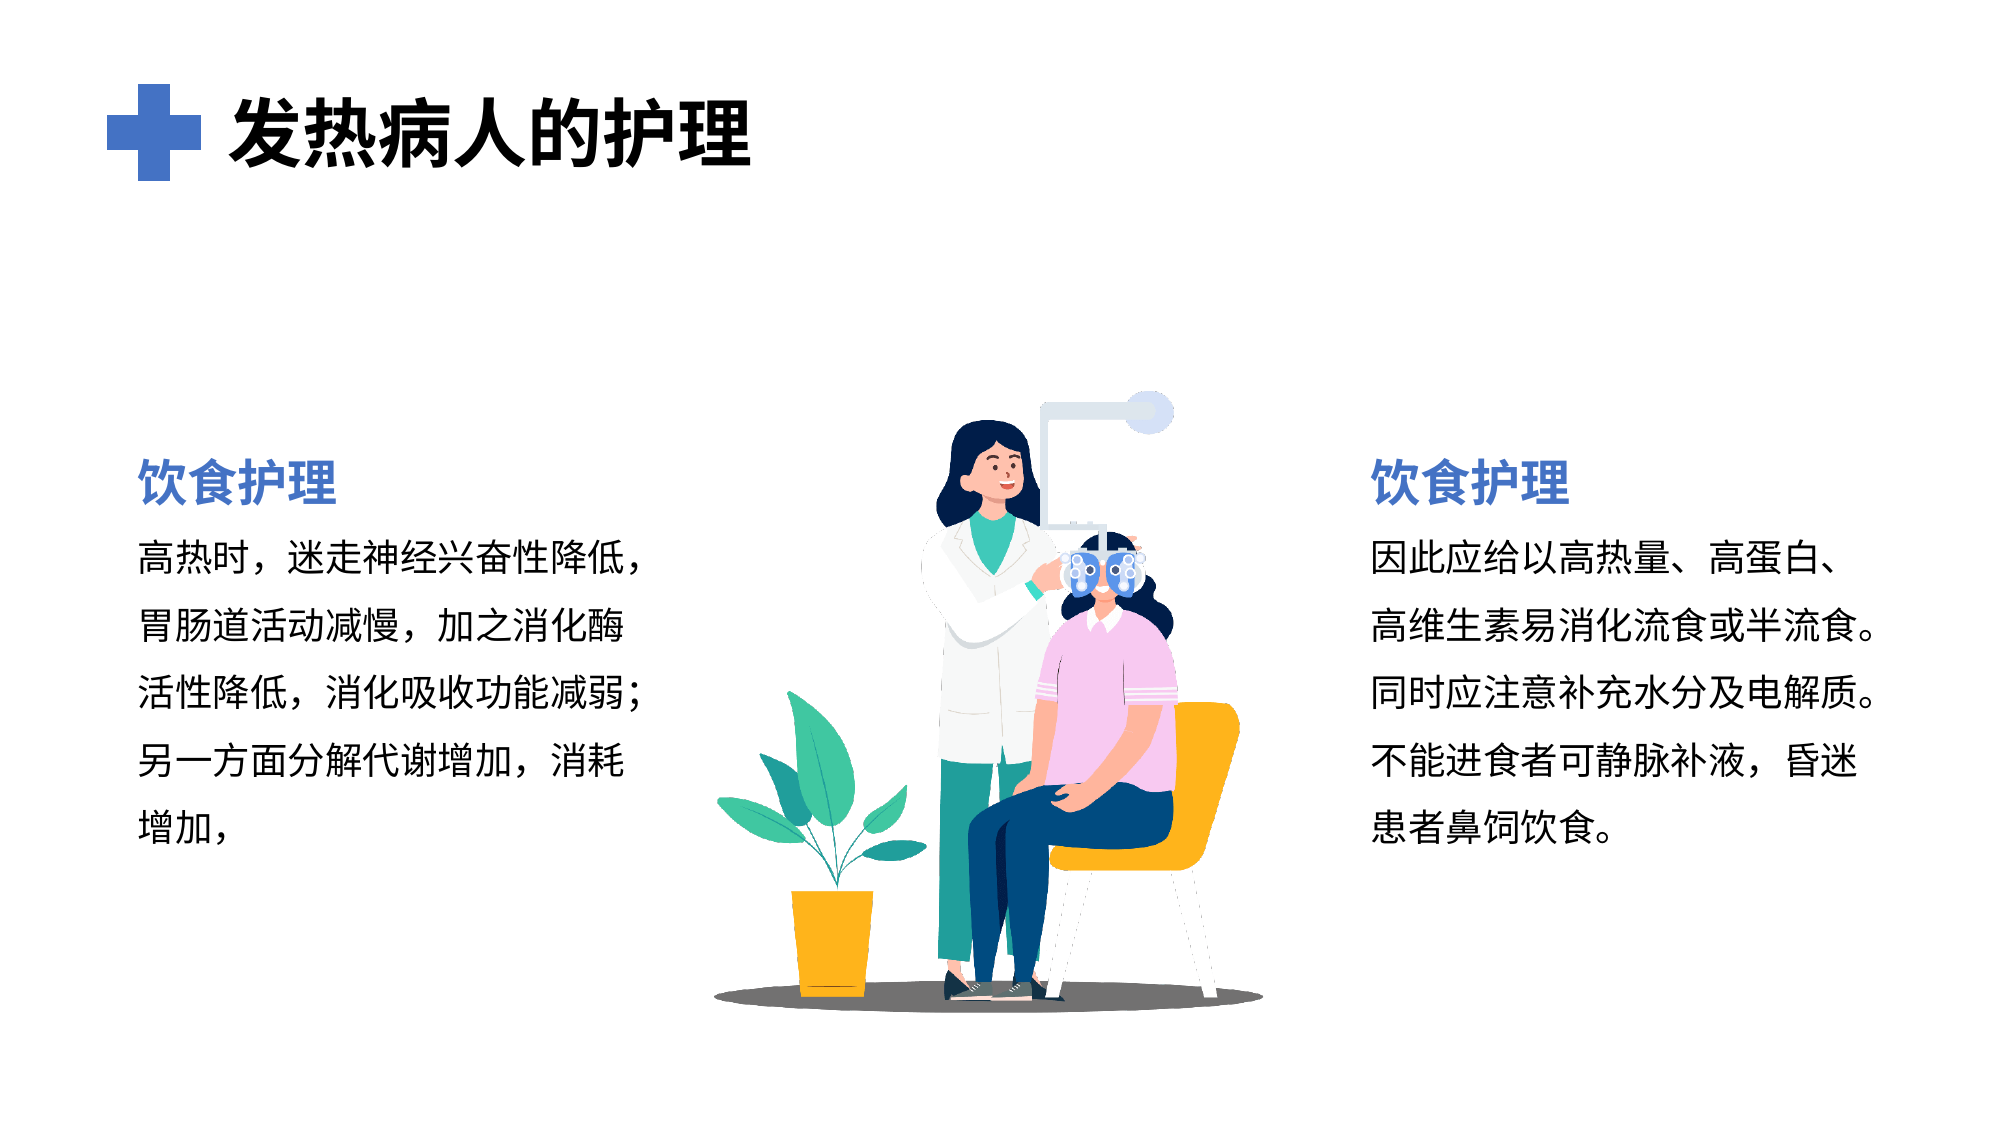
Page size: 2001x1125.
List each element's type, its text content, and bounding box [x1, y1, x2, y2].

picture [608, 327, 1356, 1075]
text_box 发热病人的护理 [213, 79, 1216, 185]
text_box 饮食护理 高热时，迷走神经兴奋性降低，胃肠道活动减慢，加之消化酶活性降低，消化吸收功能减弱；另一方面分解代谢增加，消耗增加， [123, 414, 608, 857]
text_box [107, 84, 201, 181]
text_box 饮食护理 因此应给以高热量、高蛋白、高维生素易消化流食或半流食。同时应注意补充水分及电解质。不能进食者可静脉补液，昏迷患者鼻饲饮食。 [1356, 414, 1875, 857]
